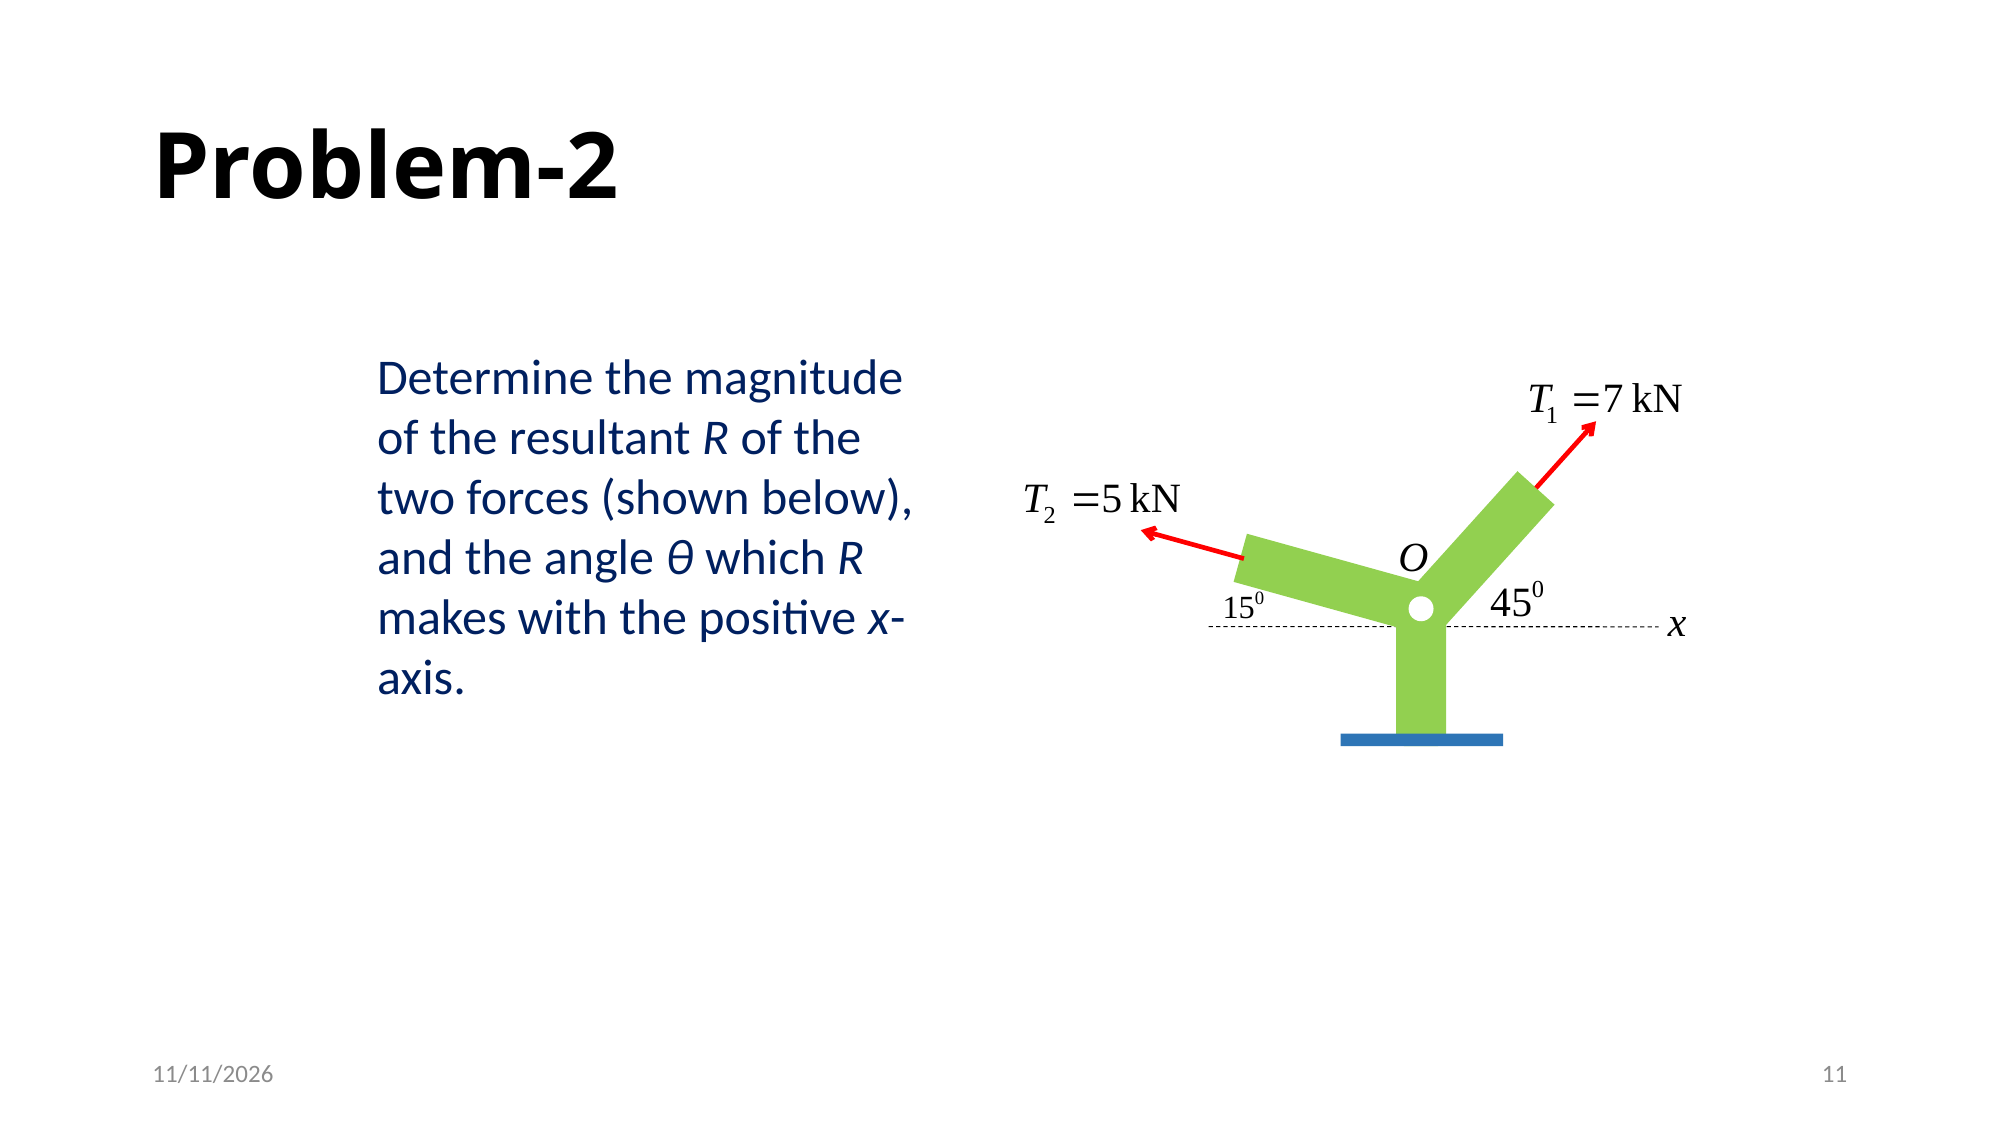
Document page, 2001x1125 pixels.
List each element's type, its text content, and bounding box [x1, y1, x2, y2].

text_box Determine the magnitude of the resultant R of the two forces (shown below), and the angle θ which R makes with the positive x-axis. [362, 337, 963, 773]
title Problem-2 [137, 59, 1863, 278]
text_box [1018, 371, 1695, 747]
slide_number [137, 1042, 588, 1103]
slide_number 11 [1412, 1042, 1863, 1103]
